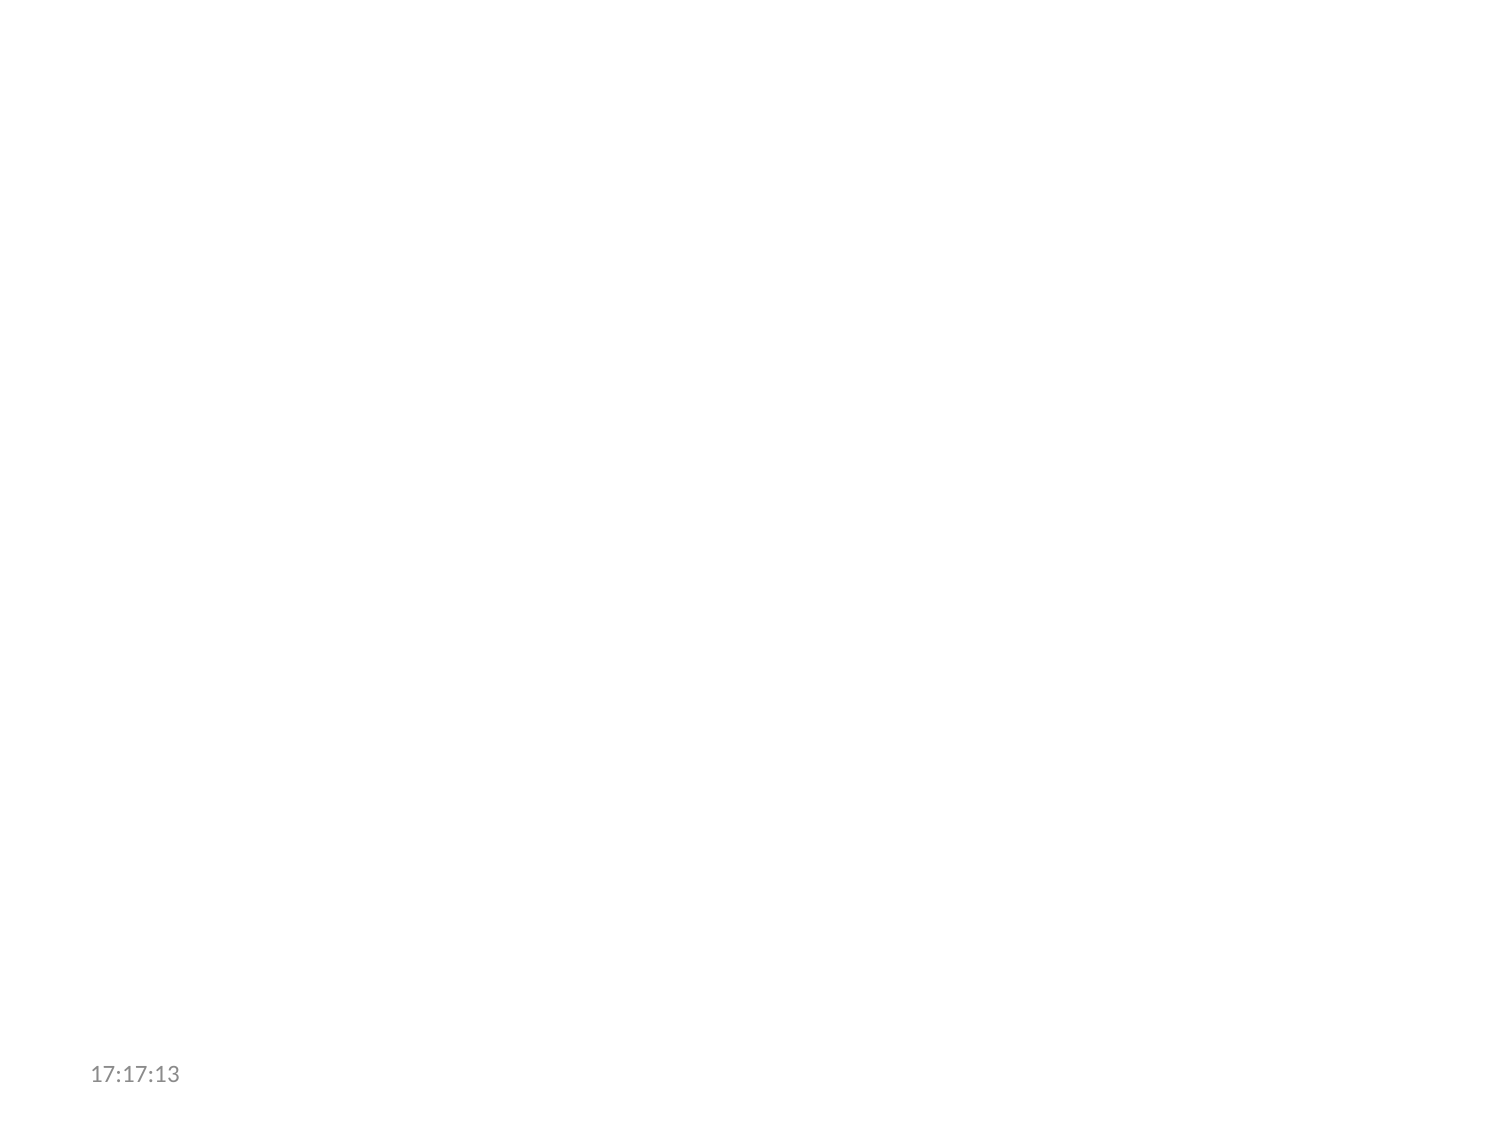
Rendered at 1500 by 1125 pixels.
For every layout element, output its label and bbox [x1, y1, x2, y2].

slide_number [75, 1042, 425, 1103]
